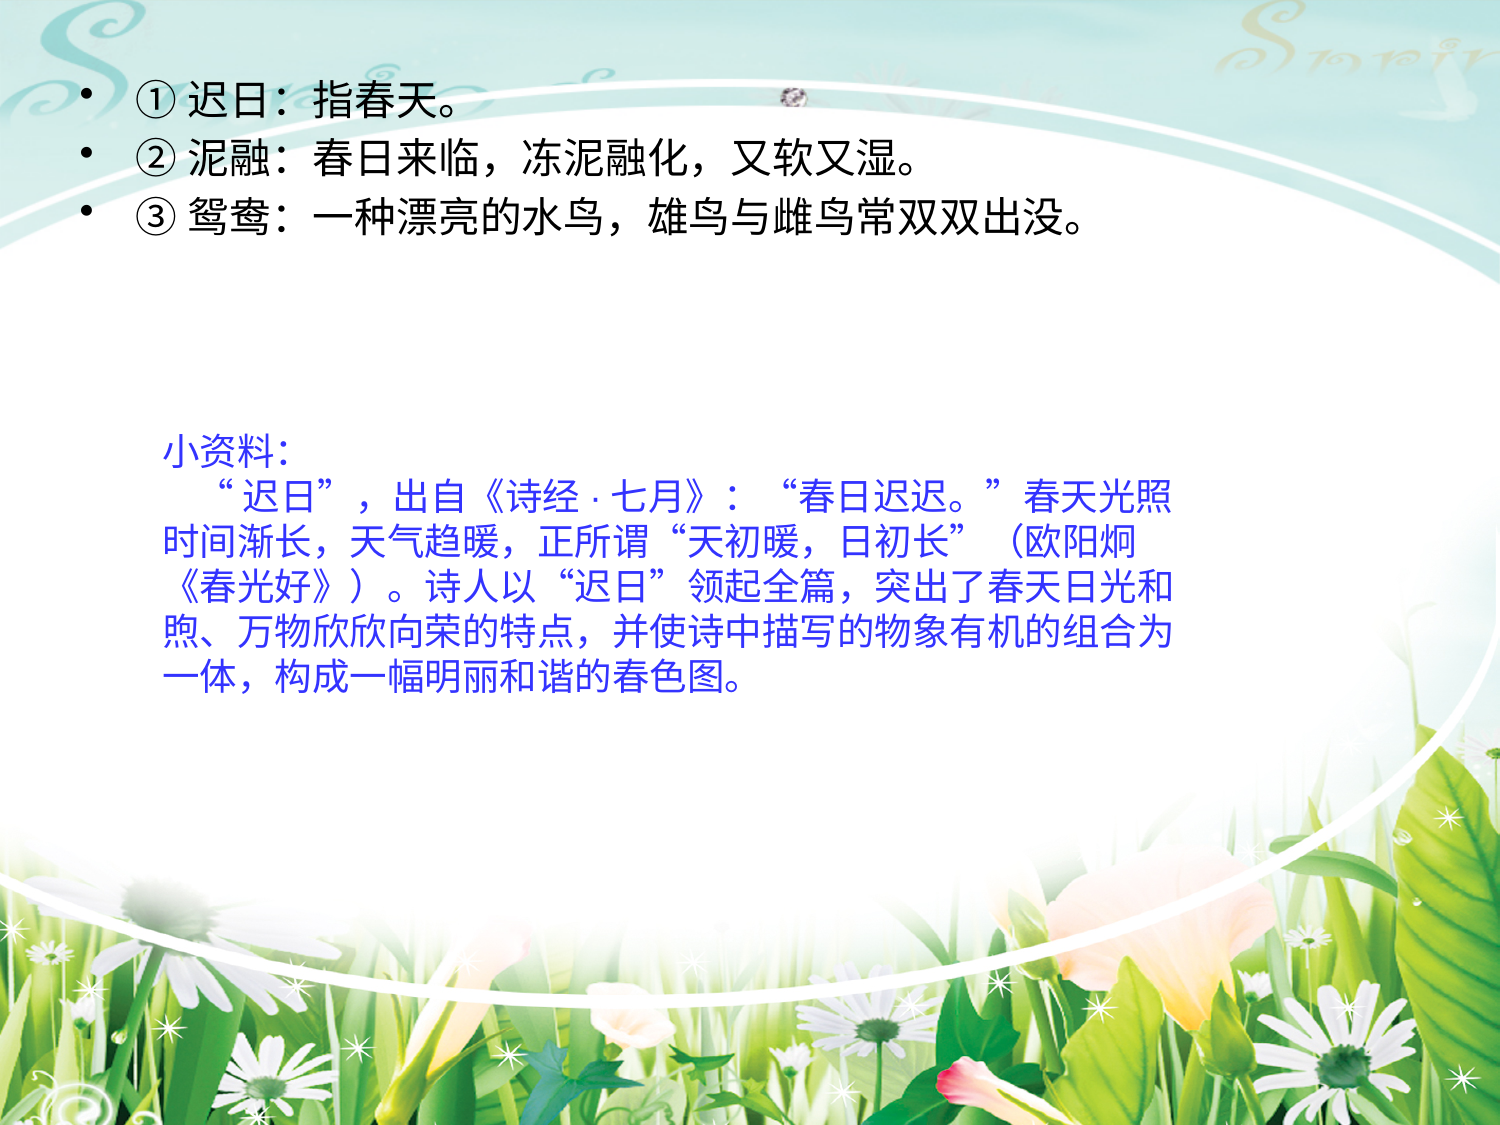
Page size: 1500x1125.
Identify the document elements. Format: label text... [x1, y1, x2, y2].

list ①迟日：指春天。 ②泥融：春日来临，冻泥融化，又软又湿。 ③鸳鸯：一种漂亮的水鸟，雄鸟与雌鸟常双双出没。 [64, 66, 1416, 304]
picture [0, 0, 1500, 1125]
text_box 小资料： “迟日”，出自《诗经·七月》：“春日迟迟。”春天光照时间渐长，天气趋暖，正所谓“天初暖，日初长”（欧阳炯《春光好》）。诗人以“迟日”领起全篇，突出了春天日光和煦、万物欣欣向荣的特点，并使诗中描写的物象有机的组合为一体，构成一幅明丽和谐的春色图。 [147, 420, 1199, 706]
